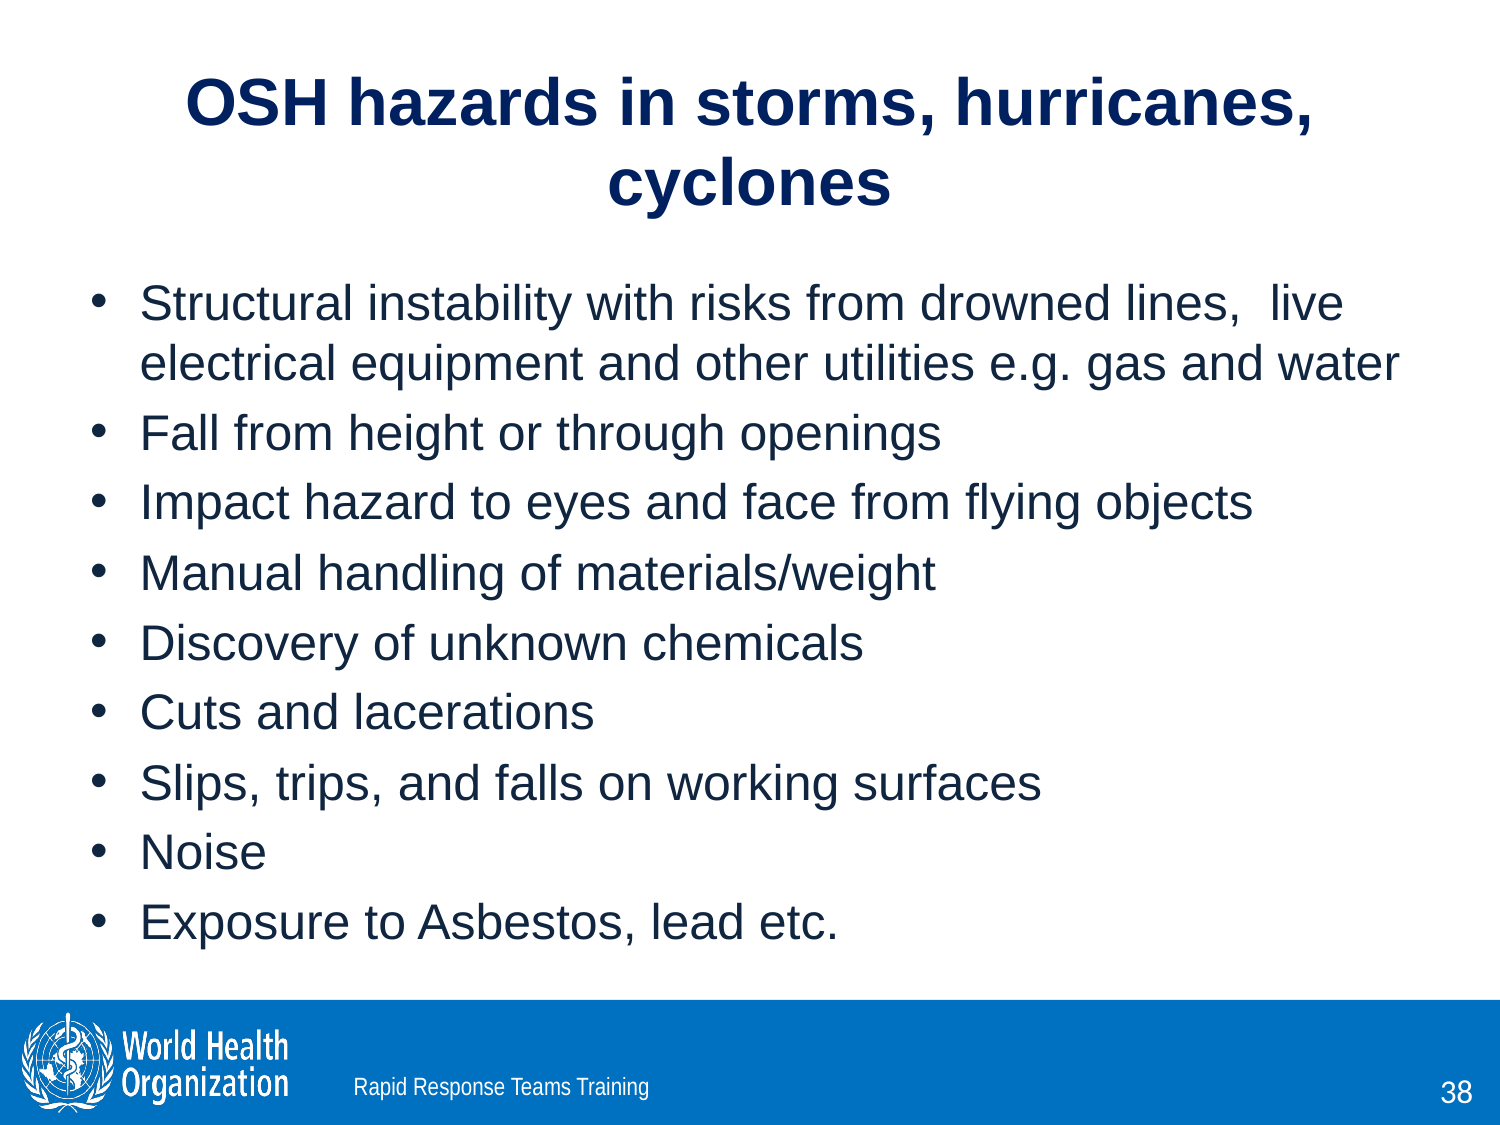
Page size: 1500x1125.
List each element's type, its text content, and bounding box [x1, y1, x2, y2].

picture [21, 1012, 288, 1113]
list Structural instability with risks from drowned lines, live electrical equipment and other utilities e.g. gas and water Fall from height or through openings Impact hazard to eyes and face from flying objects Manual handling of materials/weight Discovery of unknown chemicals Cuts and lacerations Slips, trips, and falls on working surfaces Noise Exposure to Asbestos, lead etc. [75, 262, 1425, 1005]
title OSH hazards in storms, hurricanes, cyclones [75, 45, 1425, 233]
